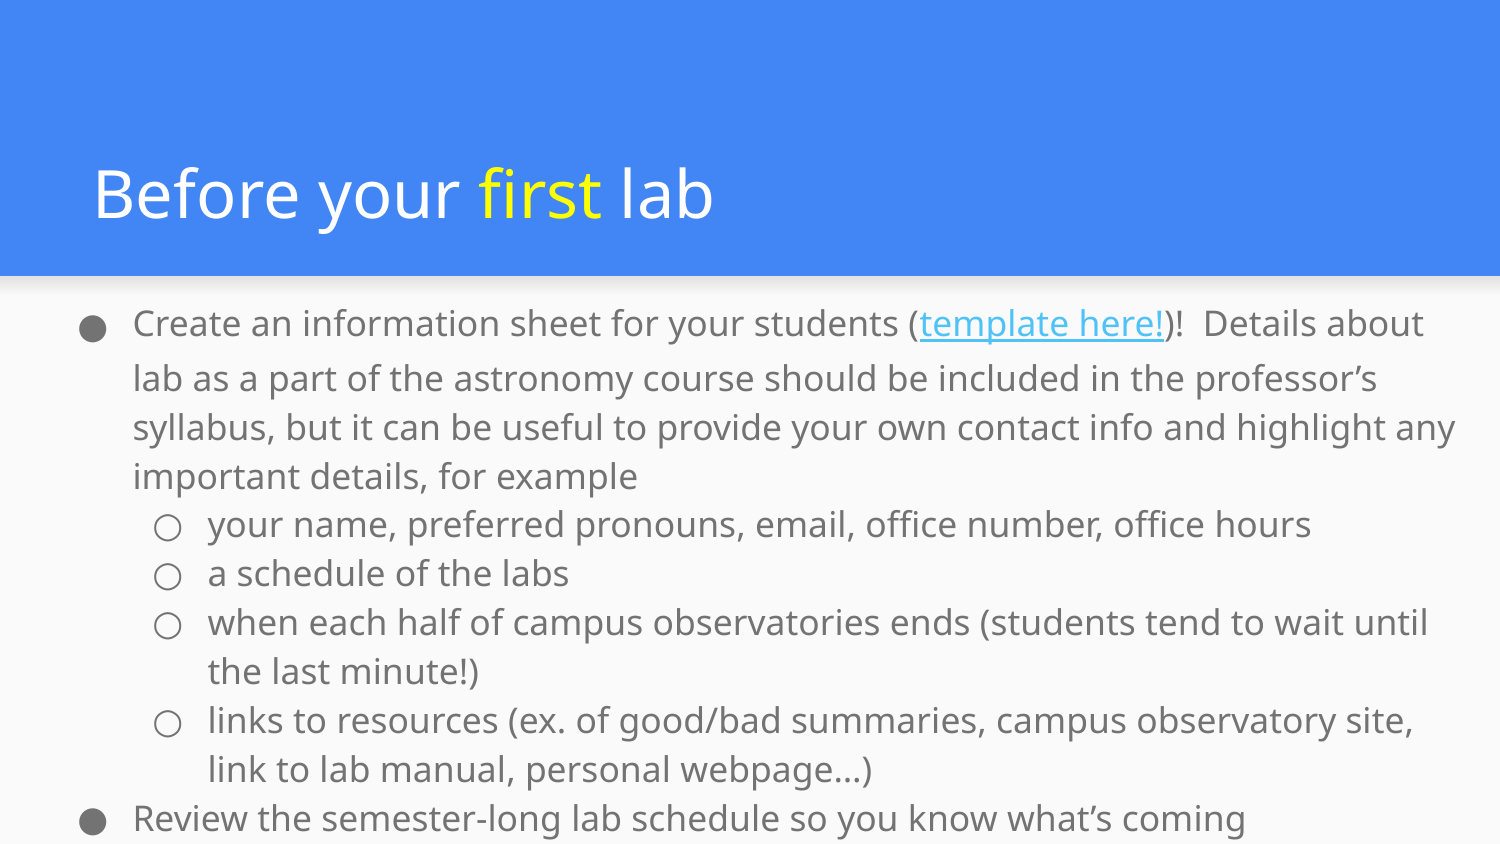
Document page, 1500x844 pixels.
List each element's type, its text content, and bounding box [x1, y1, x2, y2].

title Before your first lab [77, 121, 1427, 248]
list Create an information sheet for your students (template here!)! Details about lab as a part of the astronomy course should be included in the professor’s syllabus, but it can be useful to provide your own contact info and highlight any important details, for example your name, preferred pronouns, email, office number, office hours a schedule of the labs when each half of campus observatories ends (students tend to wait until the last minute!) links to resources (ex. of good/bad summaries, campus observatory site, link to lab manual, personal webpage…) Review the semester-long lab schedule so you know what’s coming [42, 278, 1475, 844]
